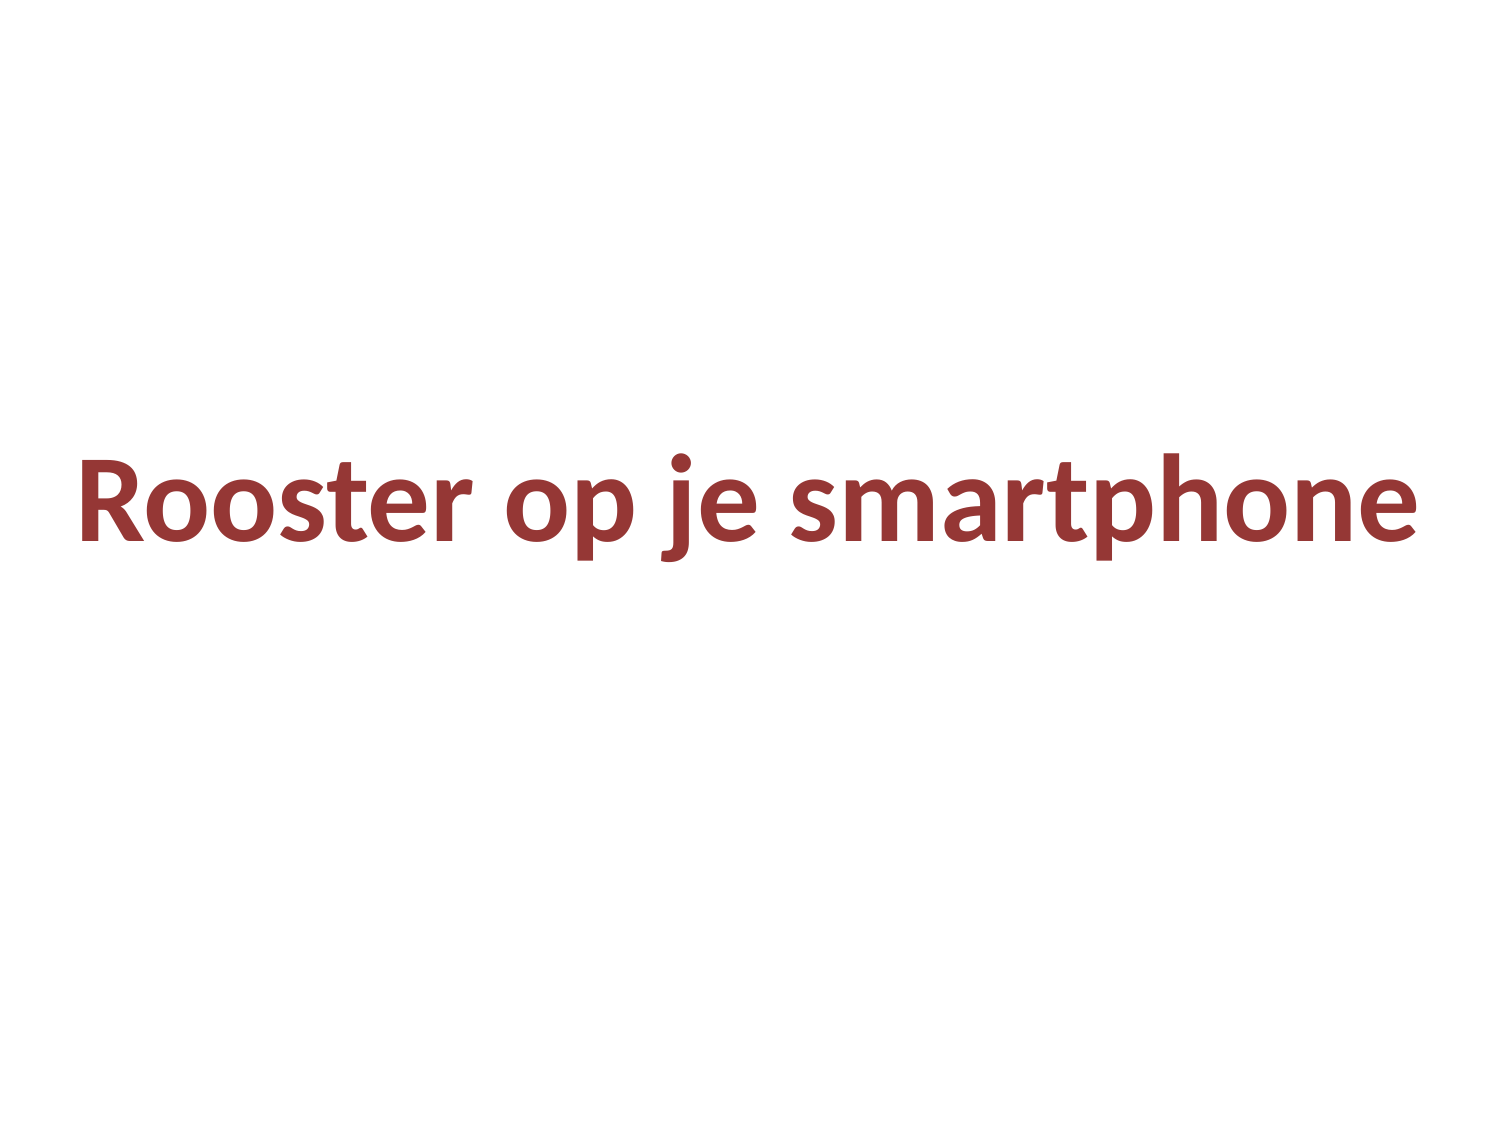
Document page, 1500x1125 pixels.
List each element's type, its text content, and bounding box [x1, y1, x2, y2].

text_box Rooster op je smartphone [60, 408, 1437, 574]
